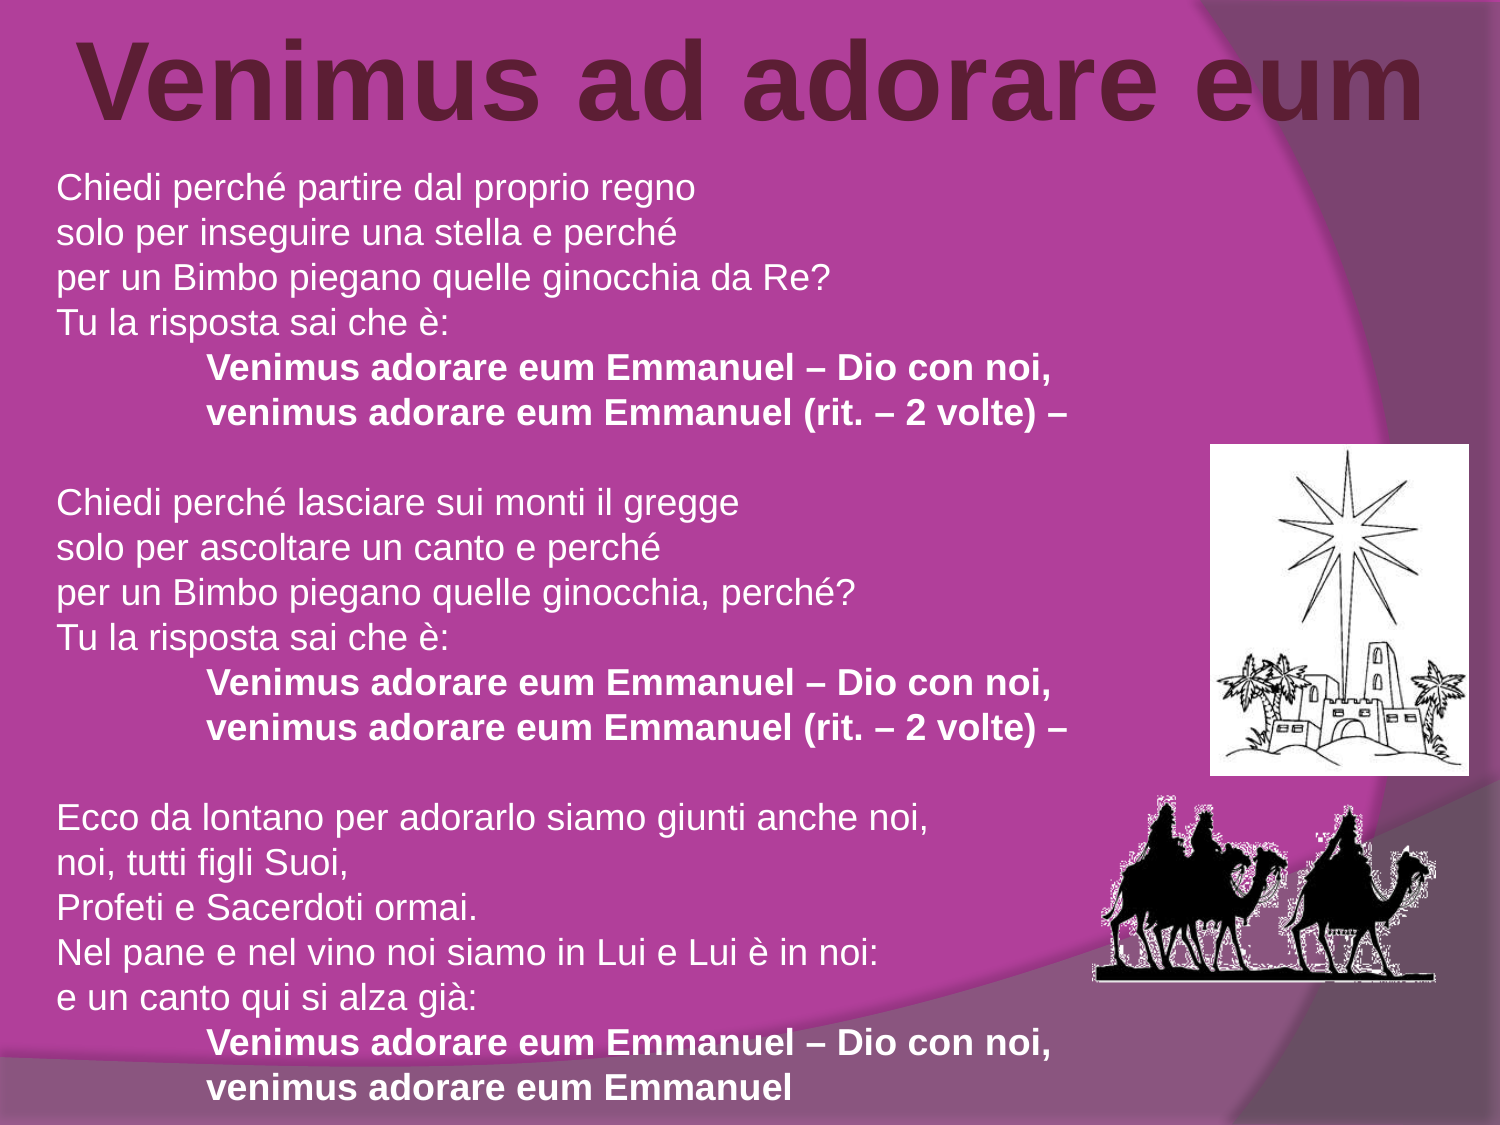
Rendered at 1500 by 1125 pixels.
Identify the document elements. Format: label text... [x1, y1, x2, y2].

text_box Venimus ad adorare eum [60, 0, 1444, 150]
picture [1210, 444, 1469, 776]
text_box Chiedi perché partire dal proprio regno solo per inseguire una stella e perché per un Bimbo piegano quelle ginocchia da Re? Tu la risposta sai che è: Venimus adorare eum Emmanuel – Dio con noi, venimus adorare eum Emmanuel (rit. – 2 volte) – Chiedi perché lasciare sui monti il gregge solo per ascoltare un canto e perché per un Bimbo piegano quelle ginocchia, perché? Tu la risposta sai che è: Venimus adorare eum Emmanuel – Dio con noi, venimus adorare eum Emmanuel (rit. – 2 volte) – Ecco da lontano per adorarlo siamo giunti anche noi, noi, tutti figli Suoi, Profeti e Sacerdoti ormai. Nel pane e nel vino noi siamo in Lui e Lui è in noi: e un canto qui si alza già: Venimus adorare eum Emmanuel – Dio con noi, venimus adorare eum Emmanuel [41, 155, 1152, 1116]
picture [1092, 786, 1436, 986]
